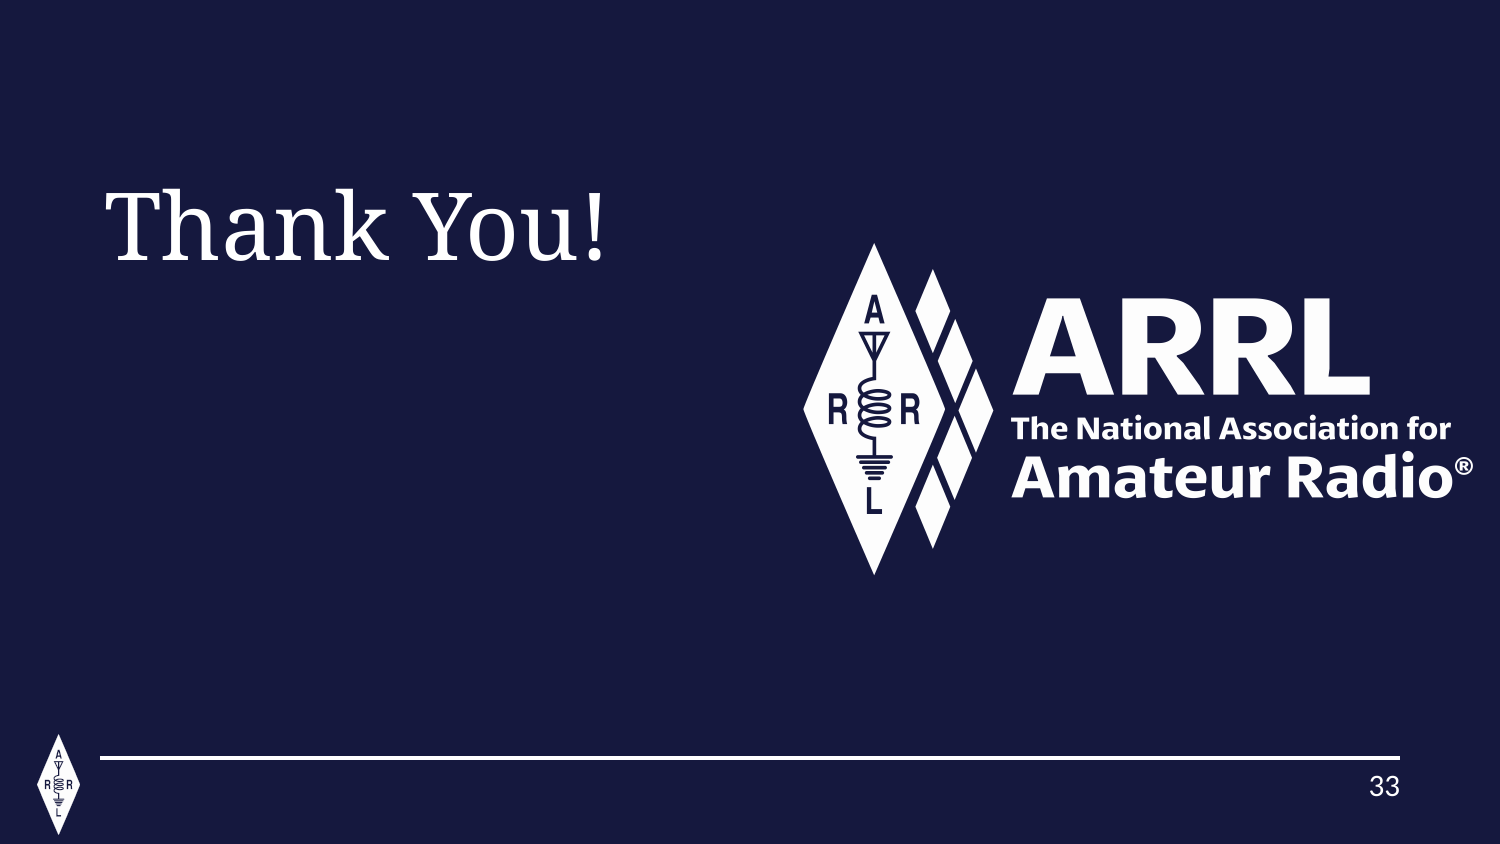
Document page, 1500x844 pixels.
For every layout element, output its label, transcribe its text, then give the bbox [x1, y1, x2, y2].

picture [801, 239, 1478, 580]
picture [37, 734, 80, 835]
title Thank You! [104, 135, 621, 287]
slide_number 33 [1302, 761, 1400, 807]
